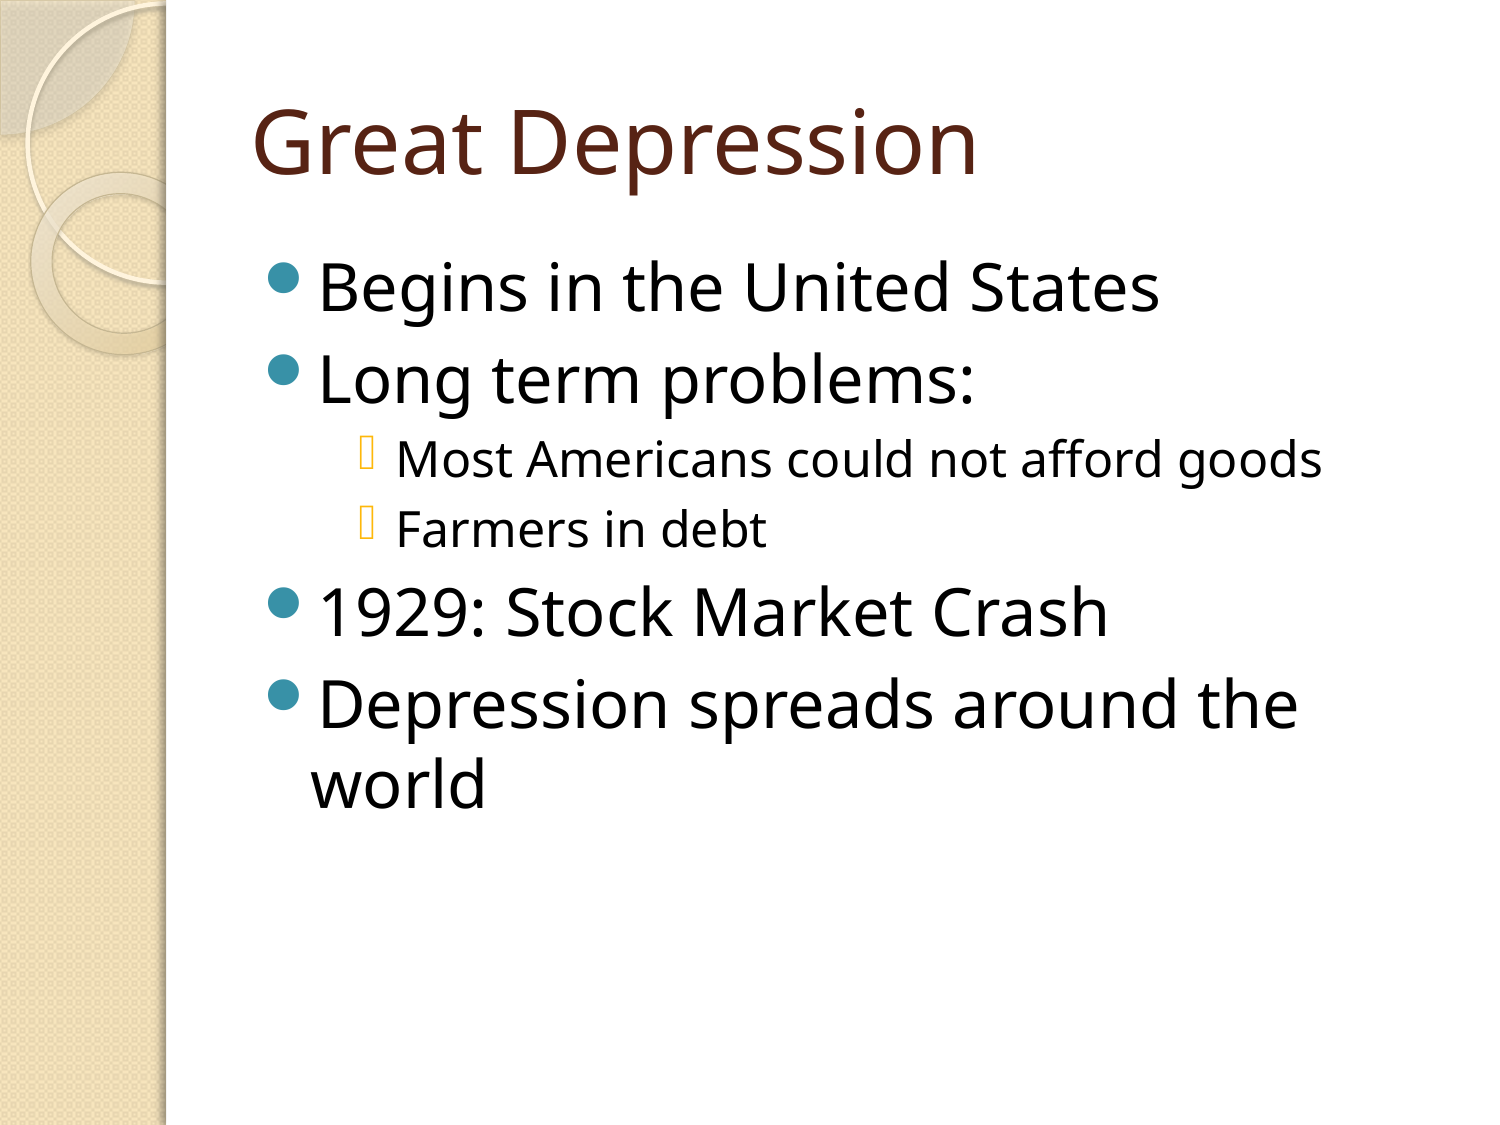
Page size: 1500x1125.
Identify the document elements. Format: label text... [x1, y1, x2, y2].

title Great Depression [235, 45, 1466, 233]
list Begins in the United States Long term problems: Most Americans could not afford goods Farmers in debt 1929: Stock Market Crash Depression spreads around the world [235, 237, 1466, 1025]
